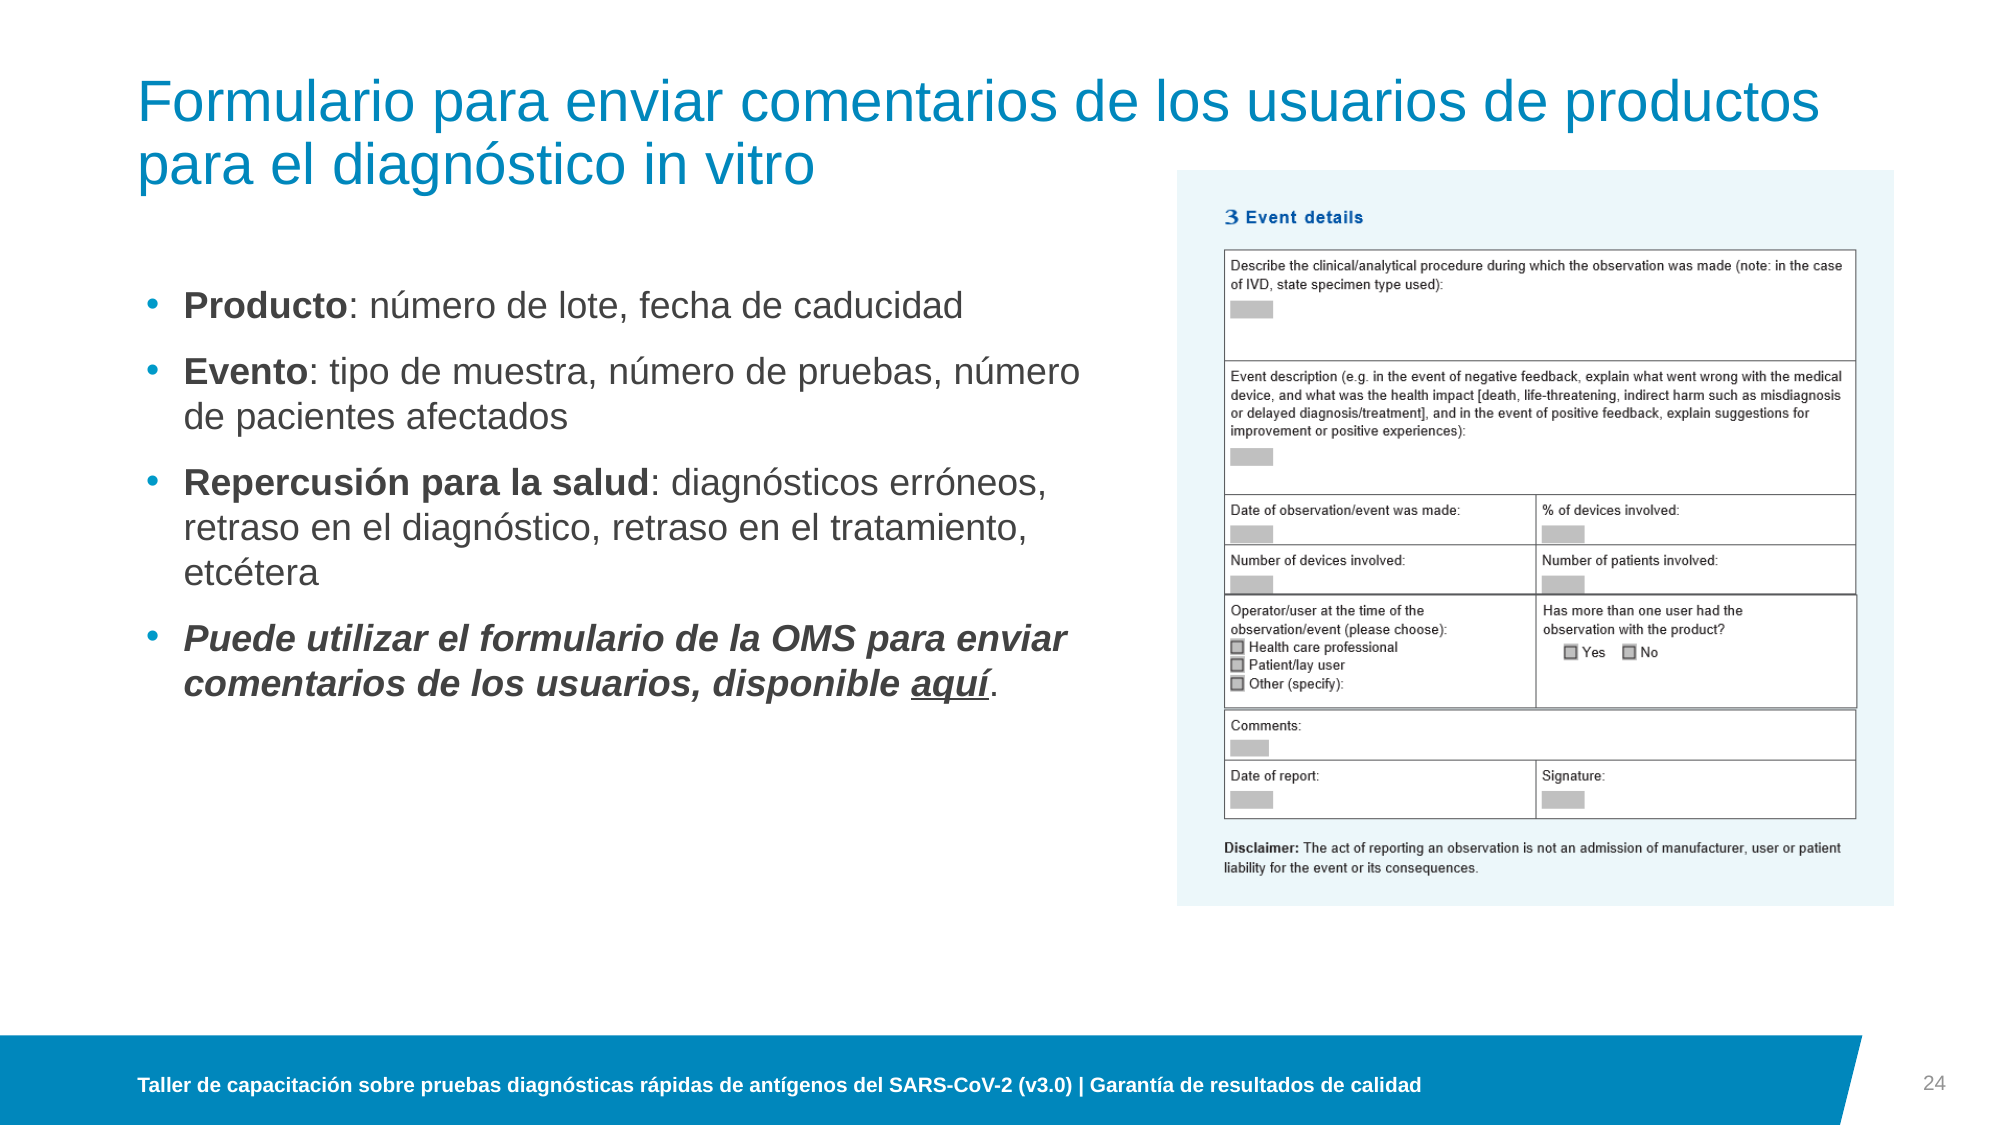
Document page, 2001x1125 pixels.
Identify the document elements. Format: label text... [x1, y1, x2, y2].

picture [1177, 170, 1894, 906]
title Formulario para enviar comentarios de los usuarios de productos para el diagnóstico in vitro [137, 42, 1863, 198]
footer Taller de capacitación sobre pruebas diagnósticas rápidas de antígenos del SARS-CoV-2 (v3.0) | Garantía de resultados de calidad [137, 1042, 1508, 1125]
list Producto: número de lote, fecha de caducidad Evento: tipo de muestra, número de pruebas, número de pacientes afectados Repercusión para la salud: diagnósticos erróneos, retraso en el diagnóstico, retraso en el tratamiento, etcétera Puede utilizar el formulario de la OMS para enviar comentarios de los usuarios, disponible aquí. [143, 280, 1121, 681]
slide_number 24 [1862, 1035, 1947, 1125]
